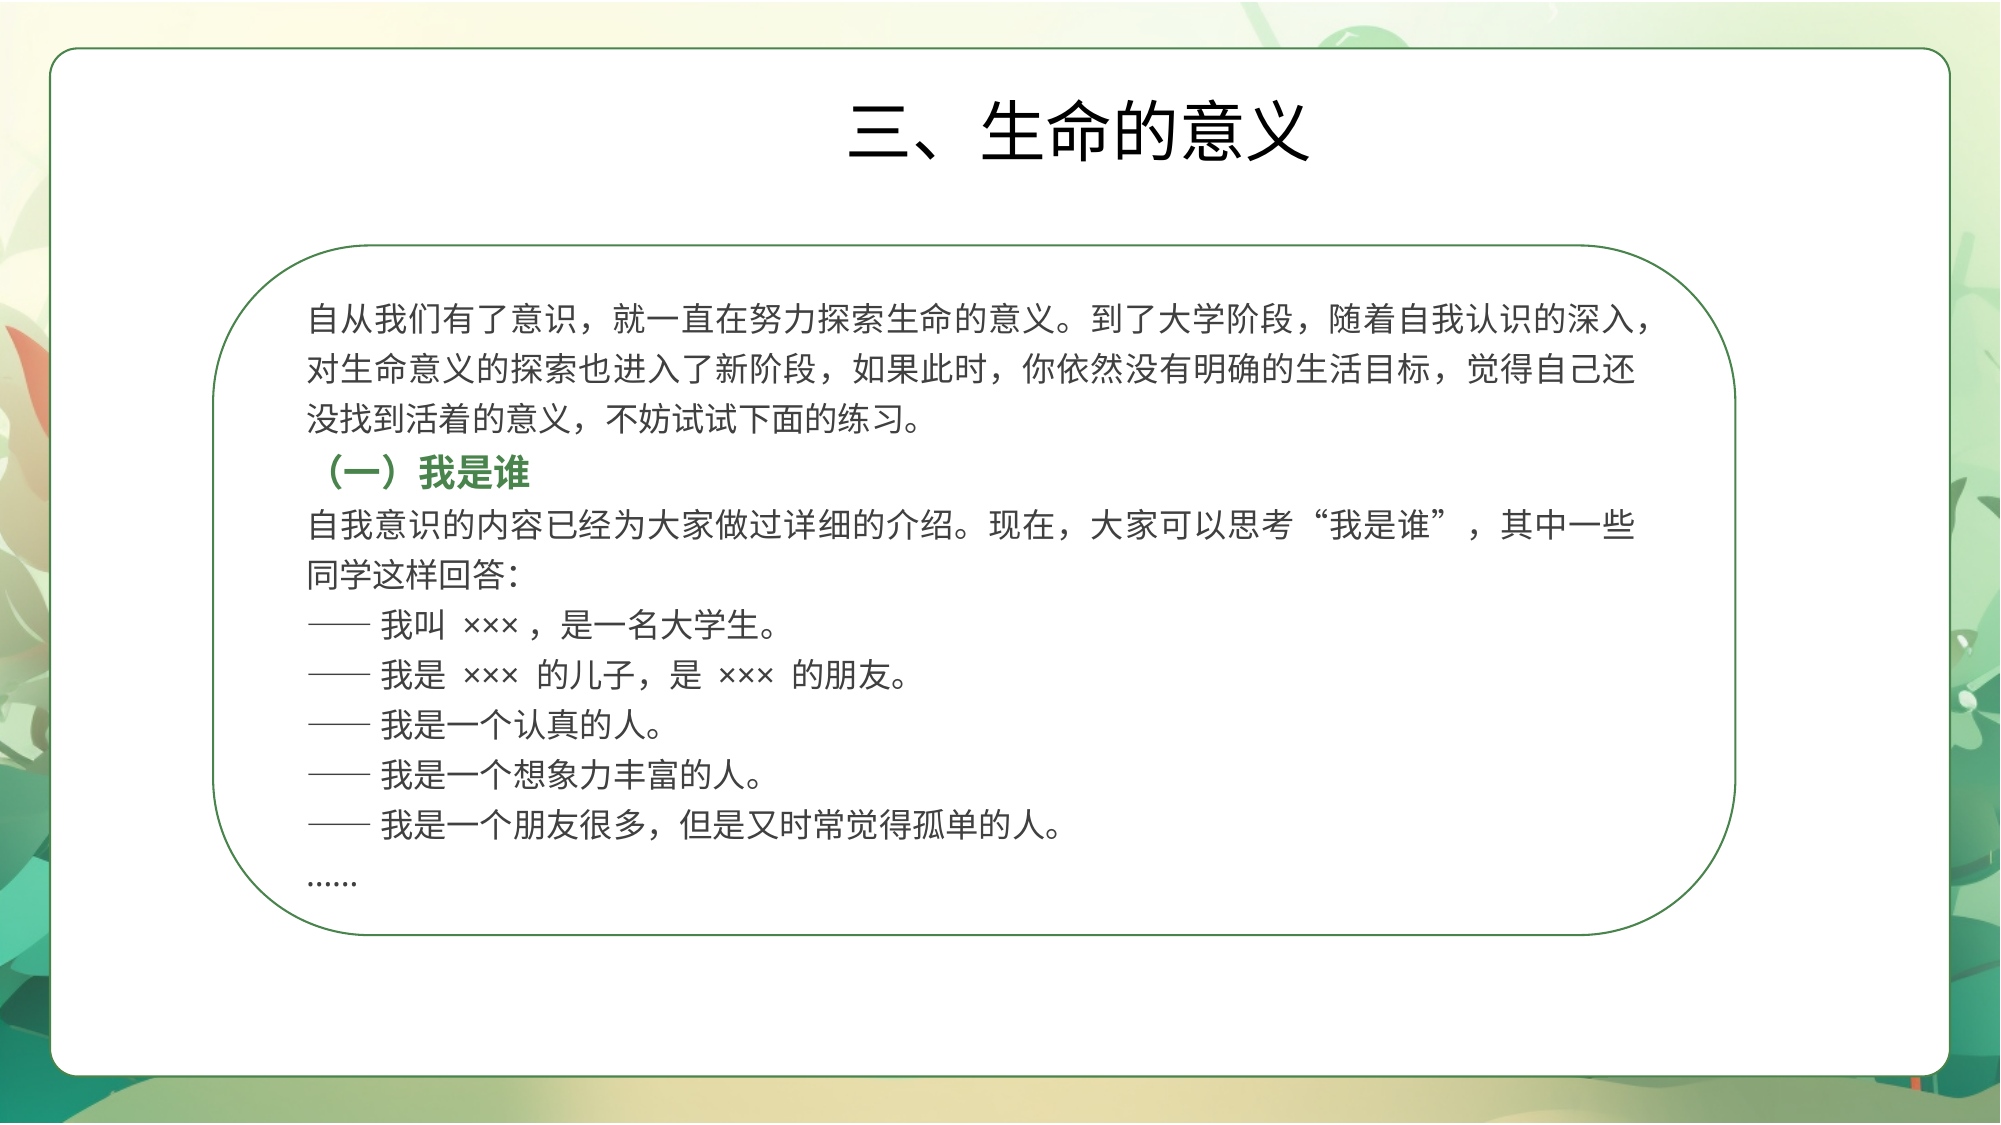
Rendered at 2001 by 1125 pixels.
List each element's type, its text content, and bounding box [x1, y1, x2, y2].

picture [0, 2, 2000, 1123]
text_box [213, 245, 1736, 936]
text_box 三、生命的意义 [459, 82, 1700, 177]
